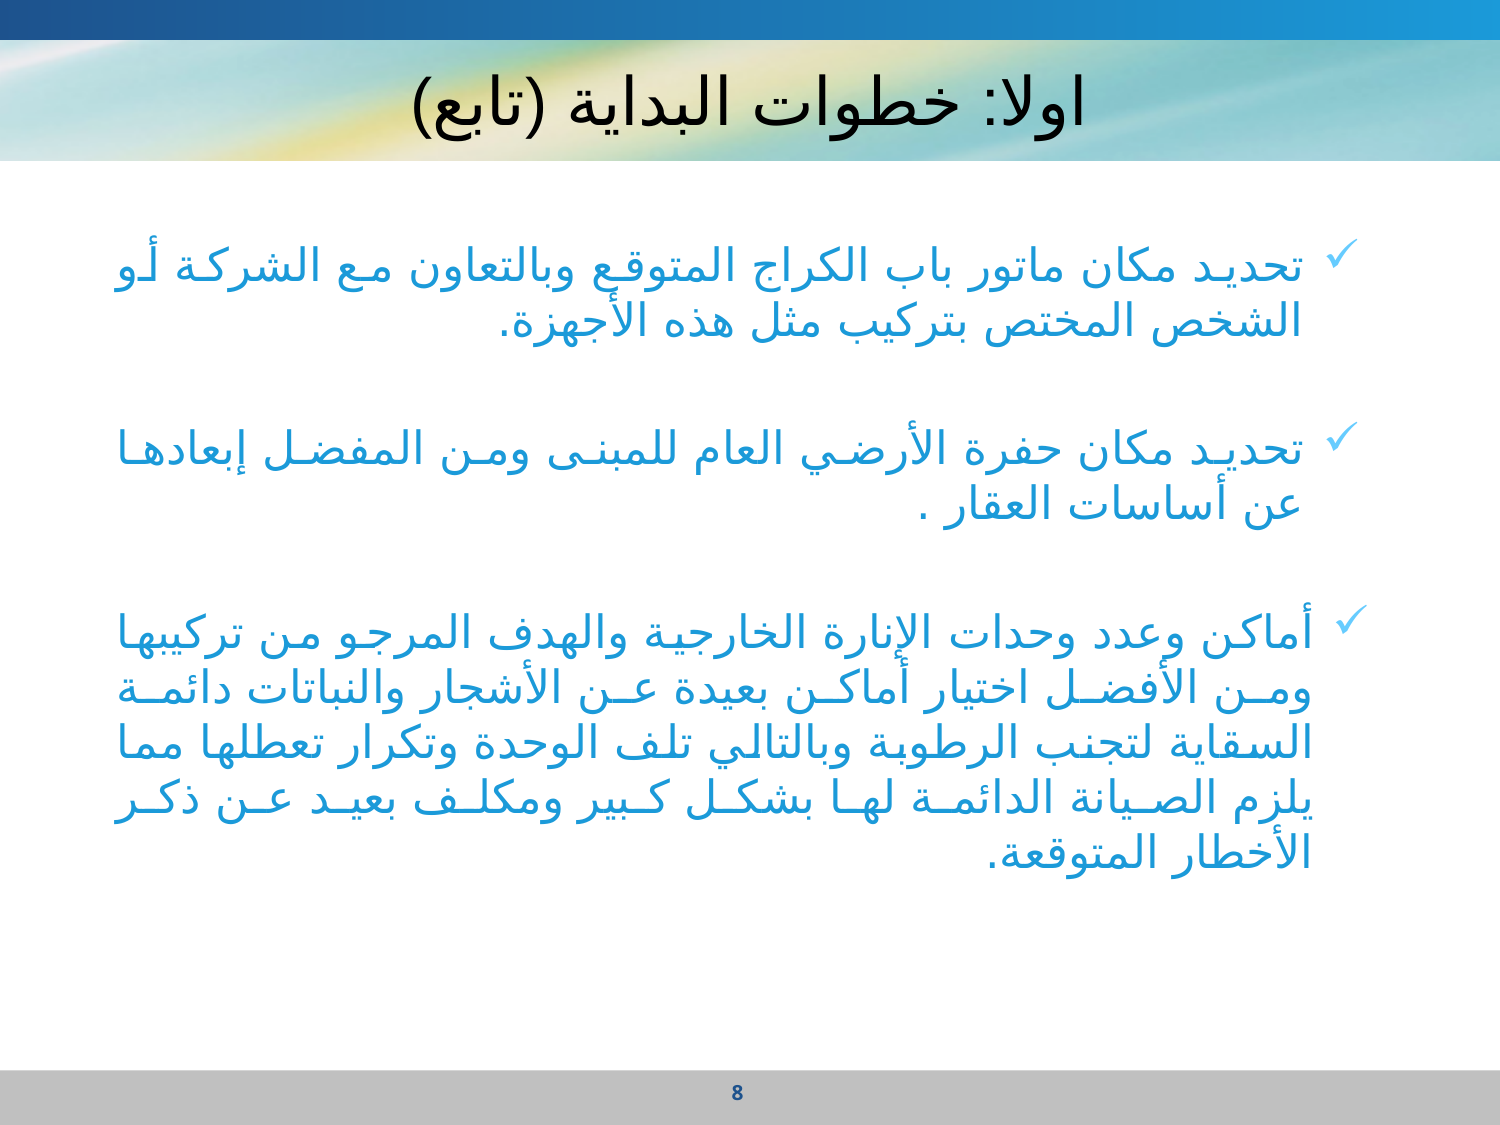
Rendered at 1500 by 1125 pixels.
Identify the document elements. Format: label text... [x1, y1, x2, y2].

slide_number 8 [562, 1072, 913, 1115]
title اولا: خطوات البداية (تابع) [75, 52, 1425, 145]
list تحديد مكان ماتور باب الكراج المتوقع وبالتعاون مع الشركة أو الشخص المختص بتركيب مثل هذه الأجهزة. تحديد مكان حفرة الأرضي العام للمبنى ومن المفضل إبعادها عن أساسات العقار . أماكن وعدد وحدات الإنارة الخارجية والهدف المرجو من تركيبها ومن الأفضل اختيار أماكن بعيدة عن الأشجار والنباتات دائمة السقاية لتجنب الرطوبة وبالتالي تلف الوحدة وتكرار تعطلها مما يلزم الصيانة الدائمة لها بشكل كبير ومكلف بعيد عن ذكر الأخطار المتوقعة. [101, 228, 1386, 1025]
picture [0, 39, 1500, 161]
